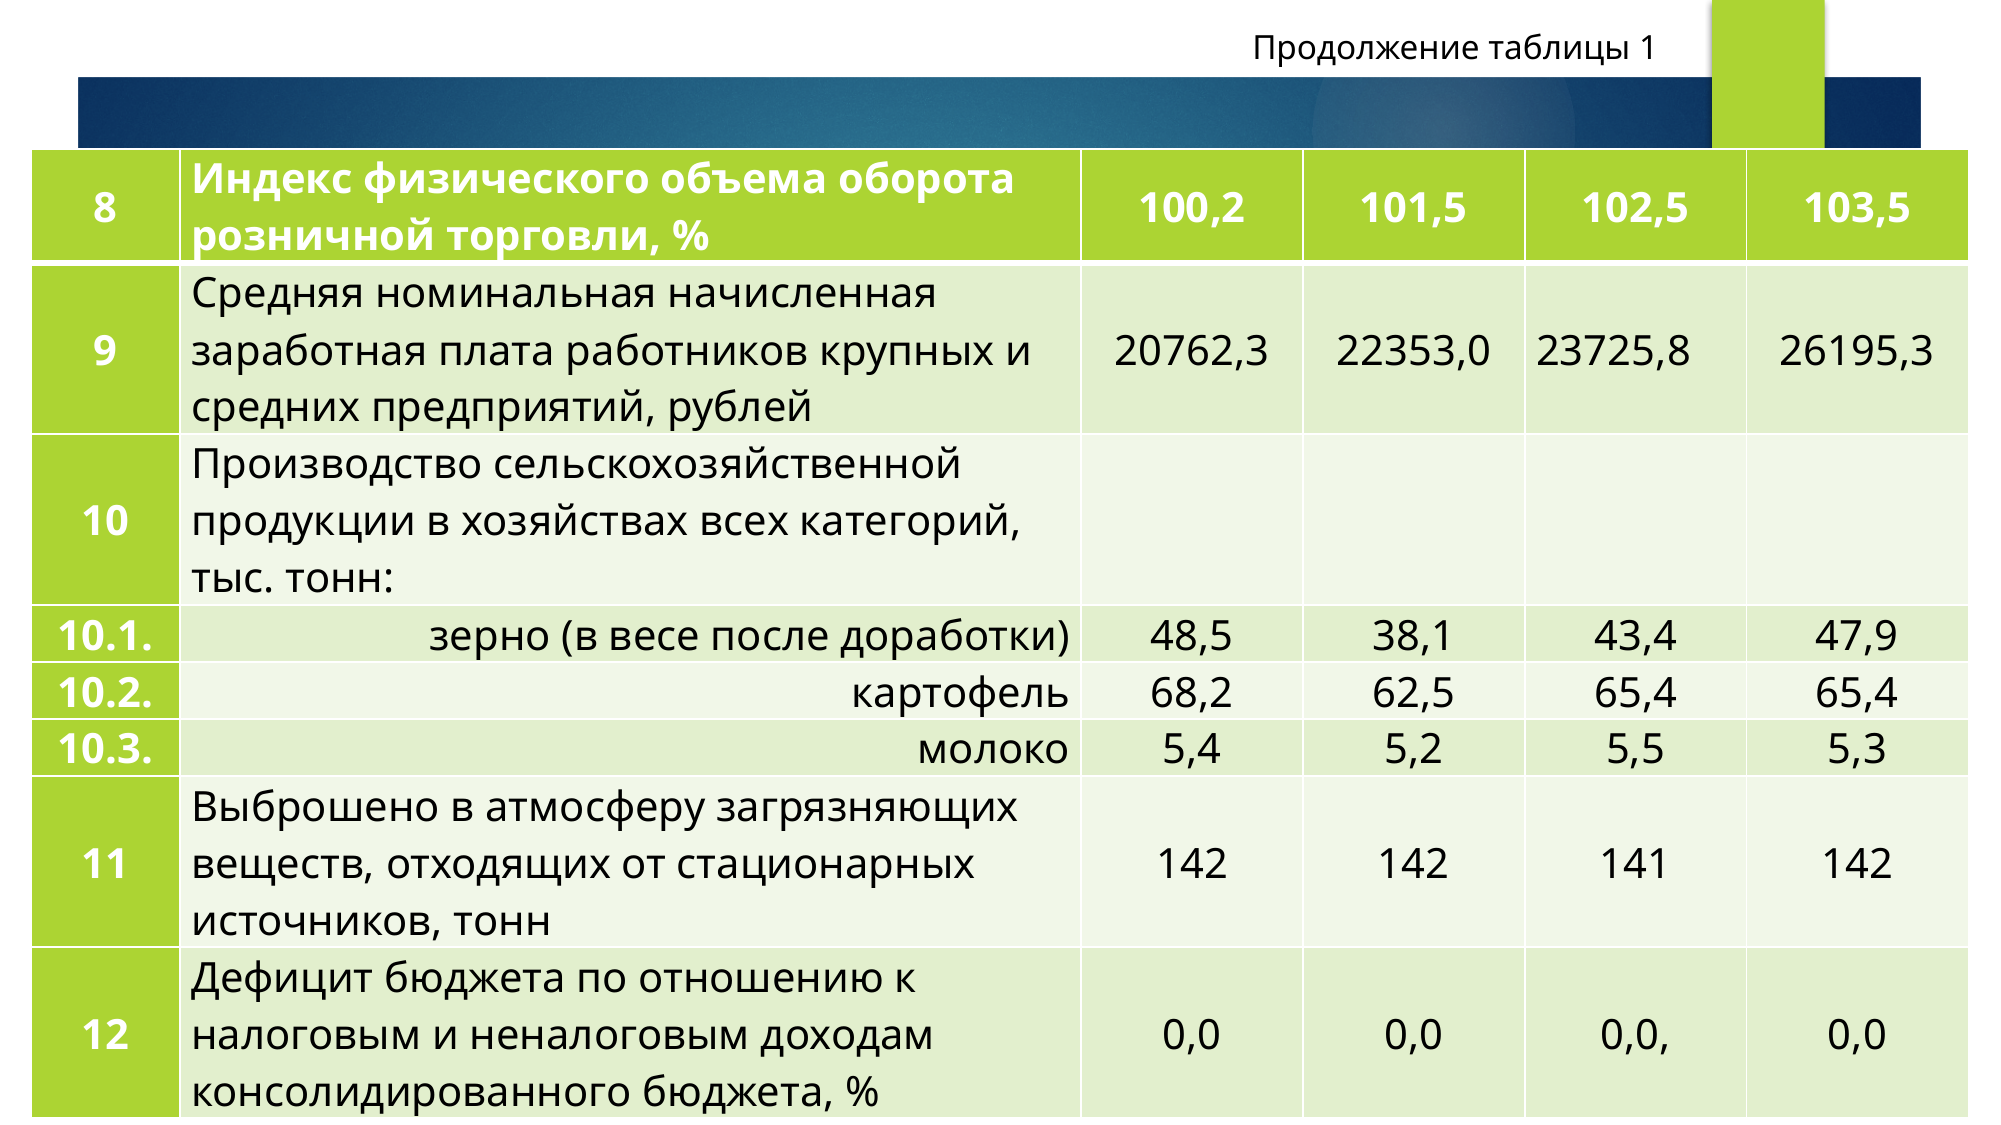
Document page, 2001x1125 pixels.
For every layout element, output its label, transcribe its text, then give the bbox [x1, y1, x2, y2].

table_cell 11 [32, 777, 179, 946]
table_cell 68,2 [1082, 663, 1302, 718]
table_cell 0,0 [1082, 948, 1302, 1117]
table_cell Средняя номинальная начисленная заработная плата работников крупных и средних предприятий, рублей [181, 266, 1080, 433]
table_cell 47,9 [1747, 606, 1968, 661]
table_cell Производство сельскохозяйственной продукции в хозяйствах всех категорий, тыс. тонн: [181, 435, 1080, 604]
table_cell 0,0 [1304, 948, 1524, 1117]
table_cell 10.1. [32, 606, 179, 661]
table_cell 65,4 [1526, 663, 1746, 718]
table_header 8 [32, 150, 179, 260]
table_cell 62,5 [1304, 663, 1524, 718]
table_header 102,5 [1526, 150, 1746, 260]
table_cell Дефицит бюджета по отношению к налоговым и неналоговым доходам консолидированного бюджета, % [181, 948, 1080, 1117]
table_cell зерно (в весе после доработки) [181, 606, 1080, 661]
table_cell 10 [32, 435, 179, 604]
table_cell 20762,3 [1082, 266, 1302, 433]
table_cell 142 [1082, 777, 1302, 946]
table_cell 0,0 [1747, 948, 1968, 1117]
table_cell 5,2 [1304, 720, 1524, 775]
table_header 101,5 [1304, 150, 1524, 260]
table_cell 23725,8 [1526, 266, 1746, 433]
table_cell [1526, 435, 1746, 604]
table_cell Выброшено в атмосферу загрязняющих веществ, отходящих от стационарных источников, тонн [181, 777, 1080, 946]
table_cell [1304, 435, 1524, 604]
table_header Индекс физического объема оборота розничной торговли, % [181, 150, 1080, 260]
table_cell 5,4 [1082, 720, 1302, 775]
table_cell молоко [181, 720, 1080, 775]
table_cell 26195,3 [1747, 266, 1968, 433]
table_cell 38,1 [1304, 606, 1524, 661]
table_cell [1747, 435, 1968, 604]
table_cell 43,4 [1526, 606, 1746, 661]
table_header 103,5 [1747, 150, 1968, 260]
table_header 100,2 [1082, 150, 1302, 260]
table_cell [1082, 435, 1302, 604]
table_cell 10.2. [32, 663, 179, 718]
table_cell 142 [1747, 777, 1968, 946]
table_cell 22353,0 [1304, 266, 1524, 433]
table_cell 12 [32, 948, 179, 1117]
table_cell 9 [32, 266, 179, 433]
table_cell 5,5 [1526, 720, 1746, 775]
table_cell 0,0, [1526, 948, 1746, 1117]
table_cell 5,3 [1747, 720, 1968, 775]
table_cell 10.3. [32, 720, 179, 775]
table_cell 141 [1526, 777, 1746, 946]
text_box Продолжение таблицы 1 [1035, 19, 1674, 74]
table_cell картофель [181, 663, 1080, 718]
table_cell 48,5 [1082, 606, 1302, 661]
table_cell 65,4 [1747, 663, 1968, 718]
table_cell 142 [1304, 777, 1524, 946]
